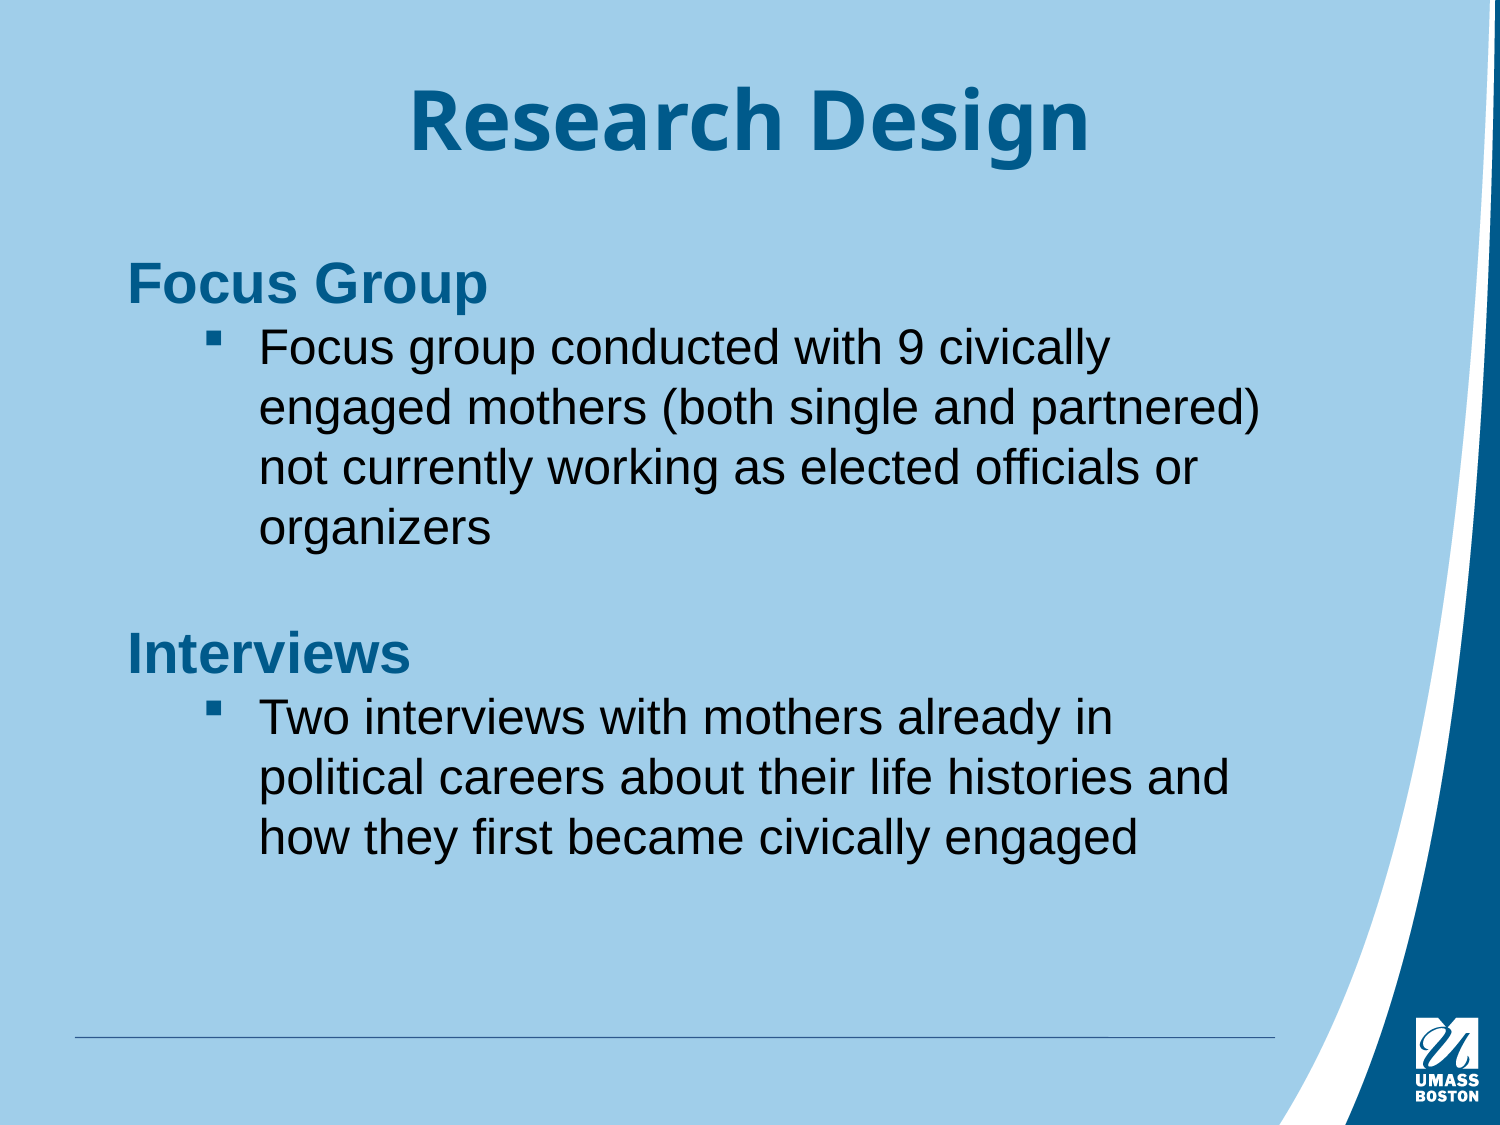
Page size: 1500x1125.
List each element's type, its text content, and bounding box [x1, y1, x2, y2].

text_box Focus Group Focus group conducted with 9 civically engaged mothers (both single and partnered) not currently working as elected officials or organizers Interviews Two interviews with mothers already in political careers about their life histories and how they first became civically engaged [112, 237, 1288, 873]
title Research Design [0, 0, 1500, 138]
picture [0, 138, 1500, 1125]
